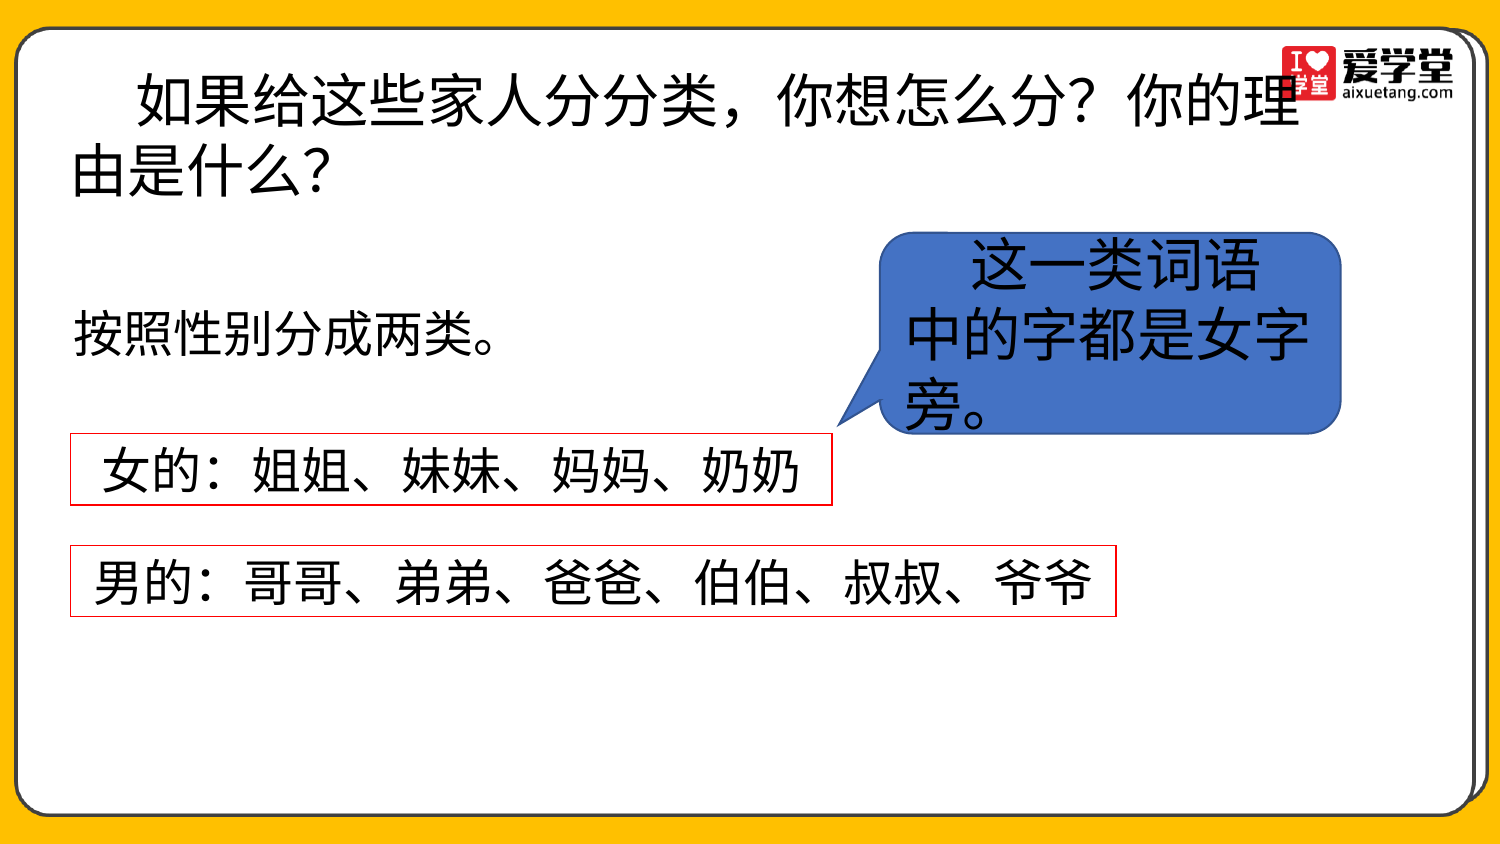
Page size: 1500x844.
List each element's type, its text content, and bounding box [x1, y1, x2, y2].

text_box 这一类词语中的字都是女字旁。 [836, 231, 1342, 435]
text_box 女的：姐姐、妹妹、妈妈、奶奶 [70, 433, 833, 505]
picture [0, 0, 1500, 844]
text_box 按照性别分成两类。 [61, 297, 519, 369]
text_box 男的：哥哥、弟弟、爸爸、伯伯、叔叔、爷爷 [70, 545, 1117, 617]
text_box 如果给这些家人分分类，你想怎么分？你的理由是什么？ [58, 58, 1348, 210]
